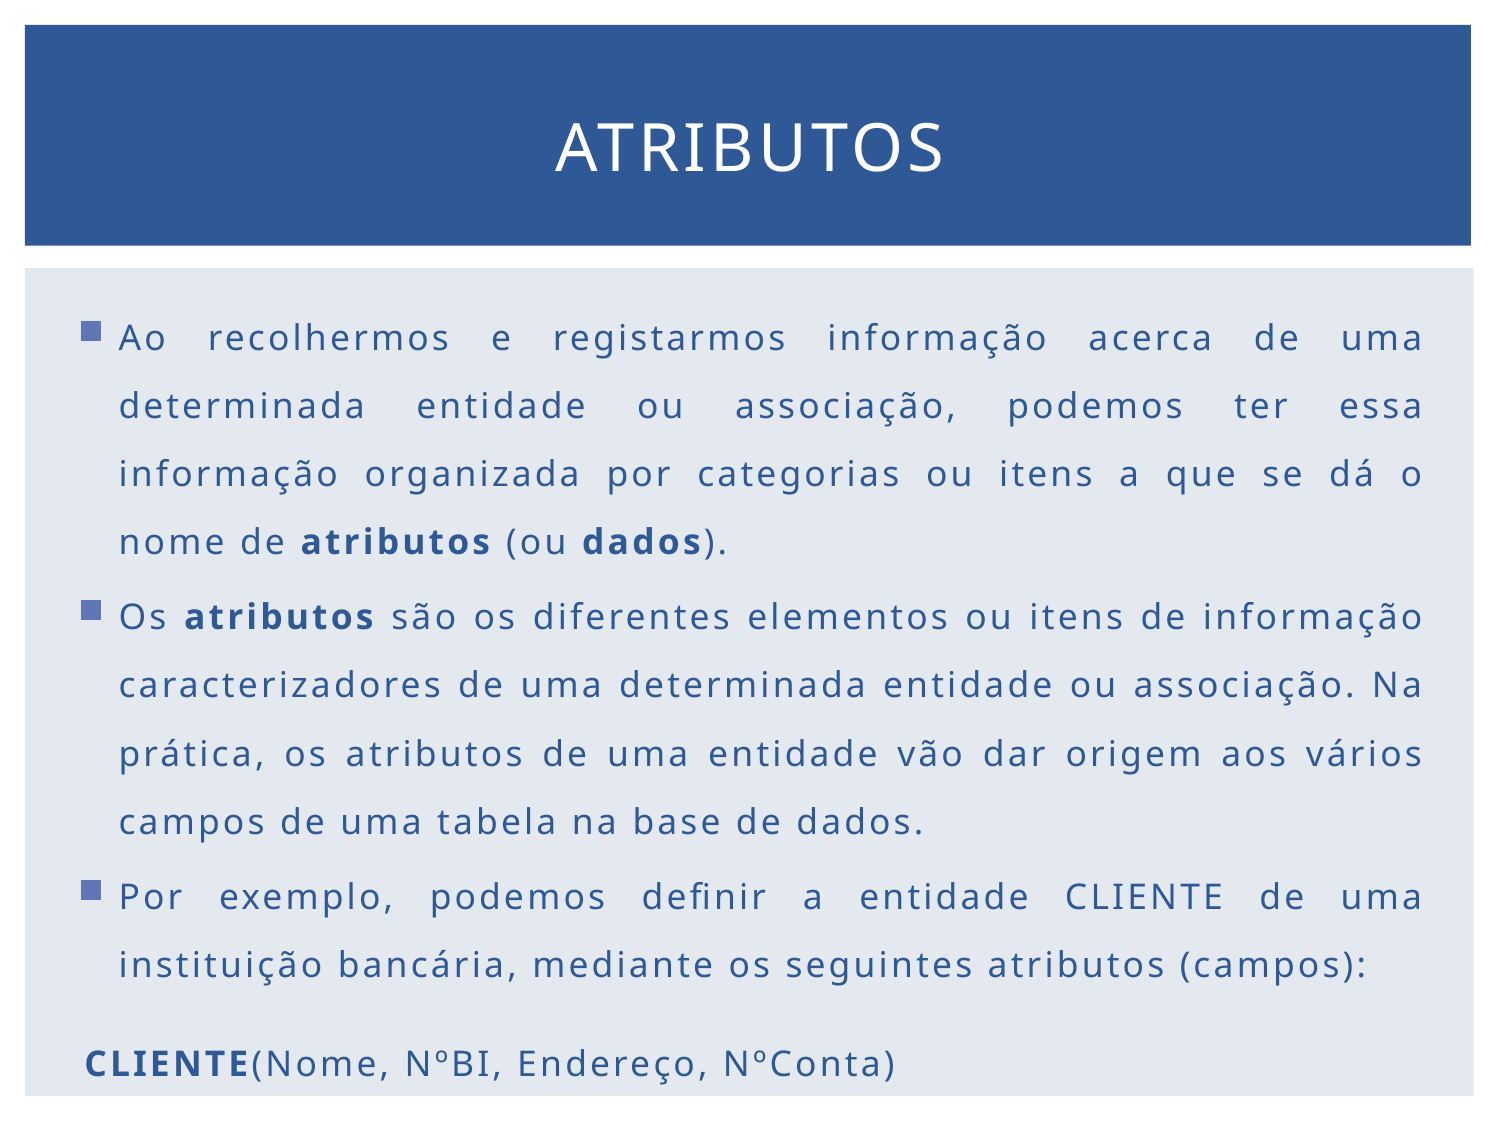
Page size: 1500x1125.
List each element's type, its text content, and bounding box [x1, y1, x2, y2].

list Ao recolhermos e registarmos informação acerca de uma determinada entidade ou associação, podemos ter essa informação organizada por categorias ou itens a que se dá o nome de atributos (ou dados). Os atributos são os diferentes elementos ou itens de informação caracterizadores de uma determinada entidade ou associação. Na prática, os atributos de uma entidade vão dar origem aos vários campos de uma tabela na base de dados. Por exemplo, podemos definir a entidade CLIENTE de uma instituição bancária, mediante os seguintes atributos (campos): CLIENTE(Nome, NºBI, Endereço, NºConta) [62, 281, 1442, 1100]
title atributos [62, 58, 1438, 232]
